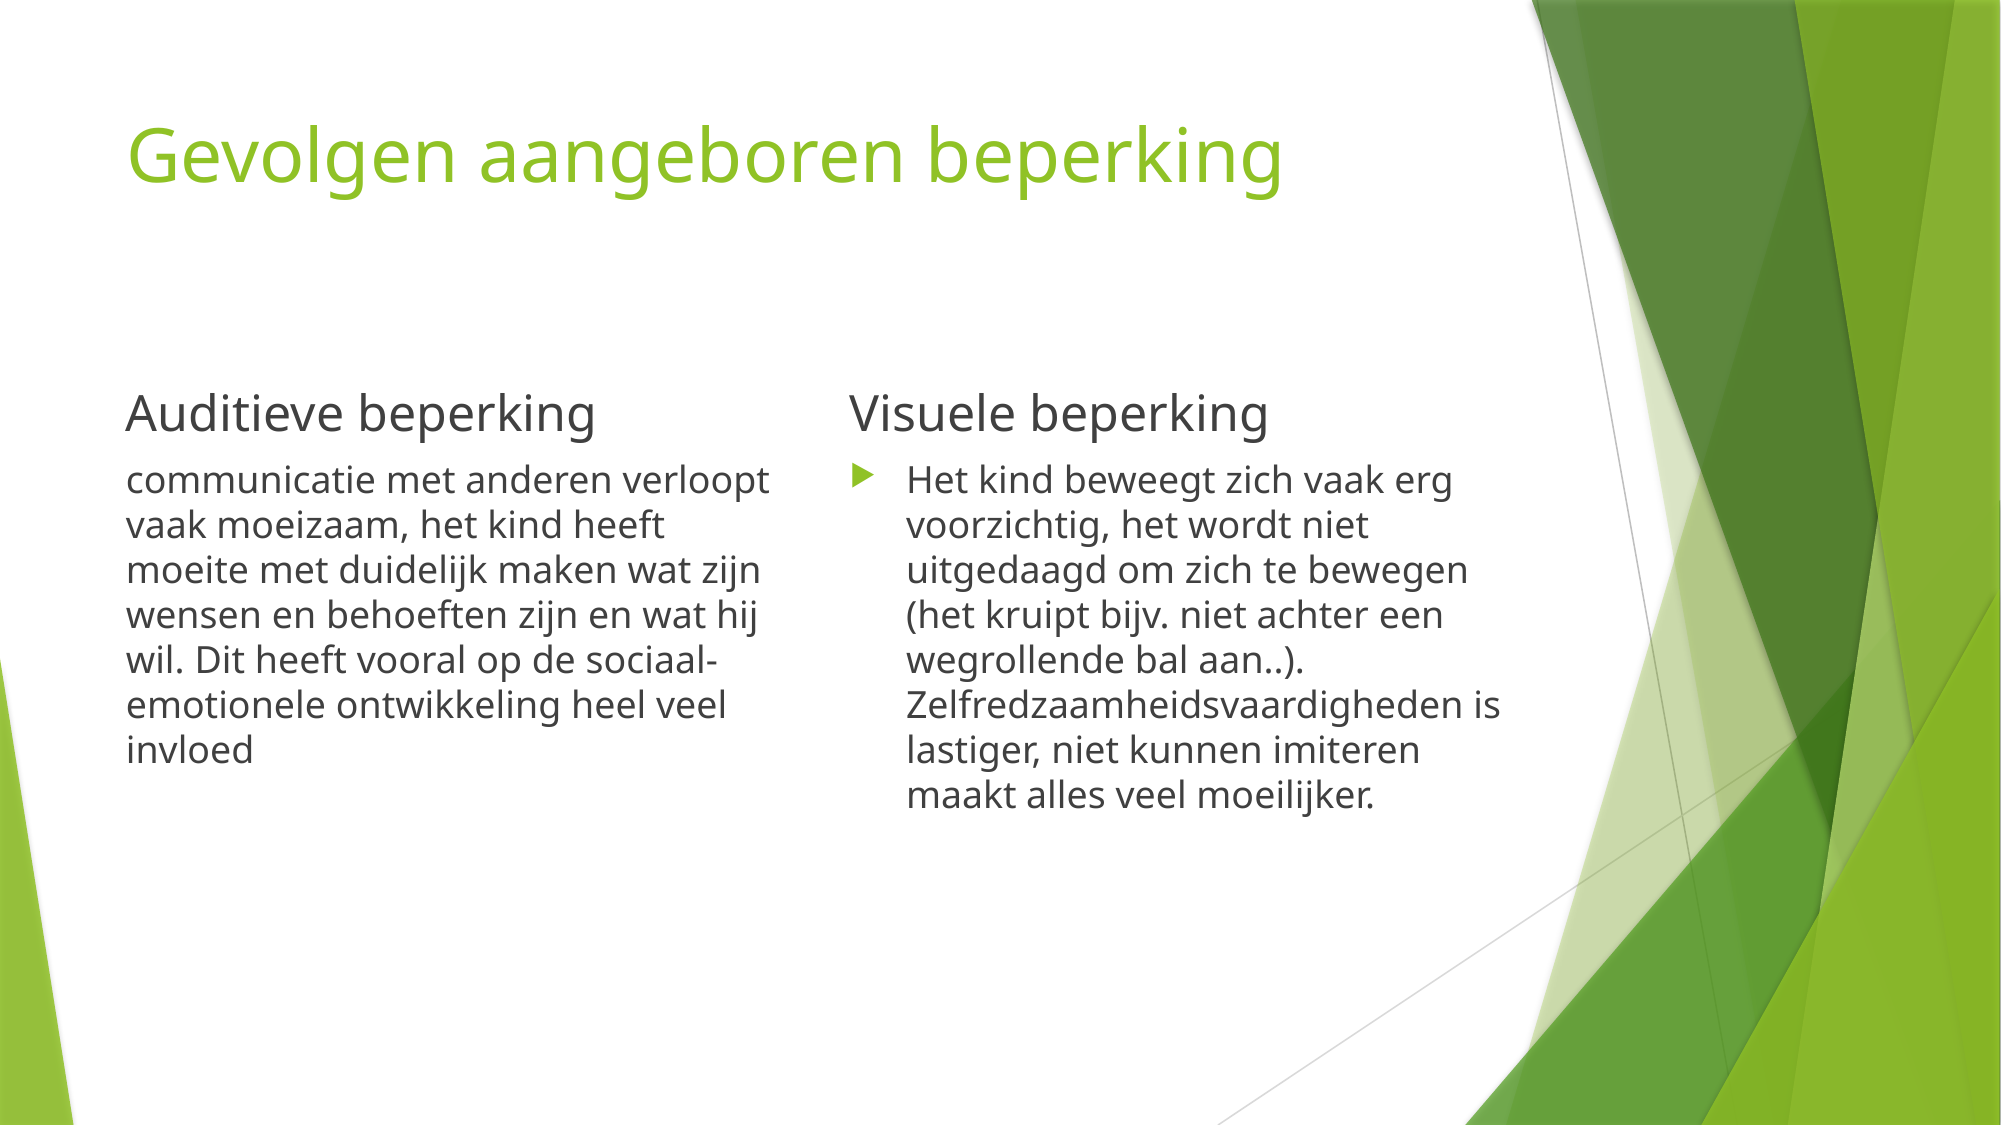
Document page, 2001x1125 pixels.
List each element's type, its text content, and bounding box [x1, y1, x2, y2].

list Het kind beweegt zich vaak erg voorzichtig, het wordt niet uitgedaagd om zich te bewegen (het kruipt bijv. niet achter een wegrollende bal aan..). Zelfredzaamheidsvaardigheden is lastiger, niet kunnen imiteren maakt alles veel moeilijker. [834, 448, 1522, 991]
list Auditieve beperking [110, 354, 798, 448]
title Gevolgen aangeboren beperking [111, 99, 1522, 317]
list Visuele beperking [834, 354, 1522, 448]
list communicatie met anderen verloopt vaak moeizaam, het kind heeft moeite met duidelijk maken wat zijn wensen en behoeften zijn en wat hij wil. Dit heeft vooral op de sociaal-emotionele ontwikkeling heel veel invloed [110, 448, 798, 991]
